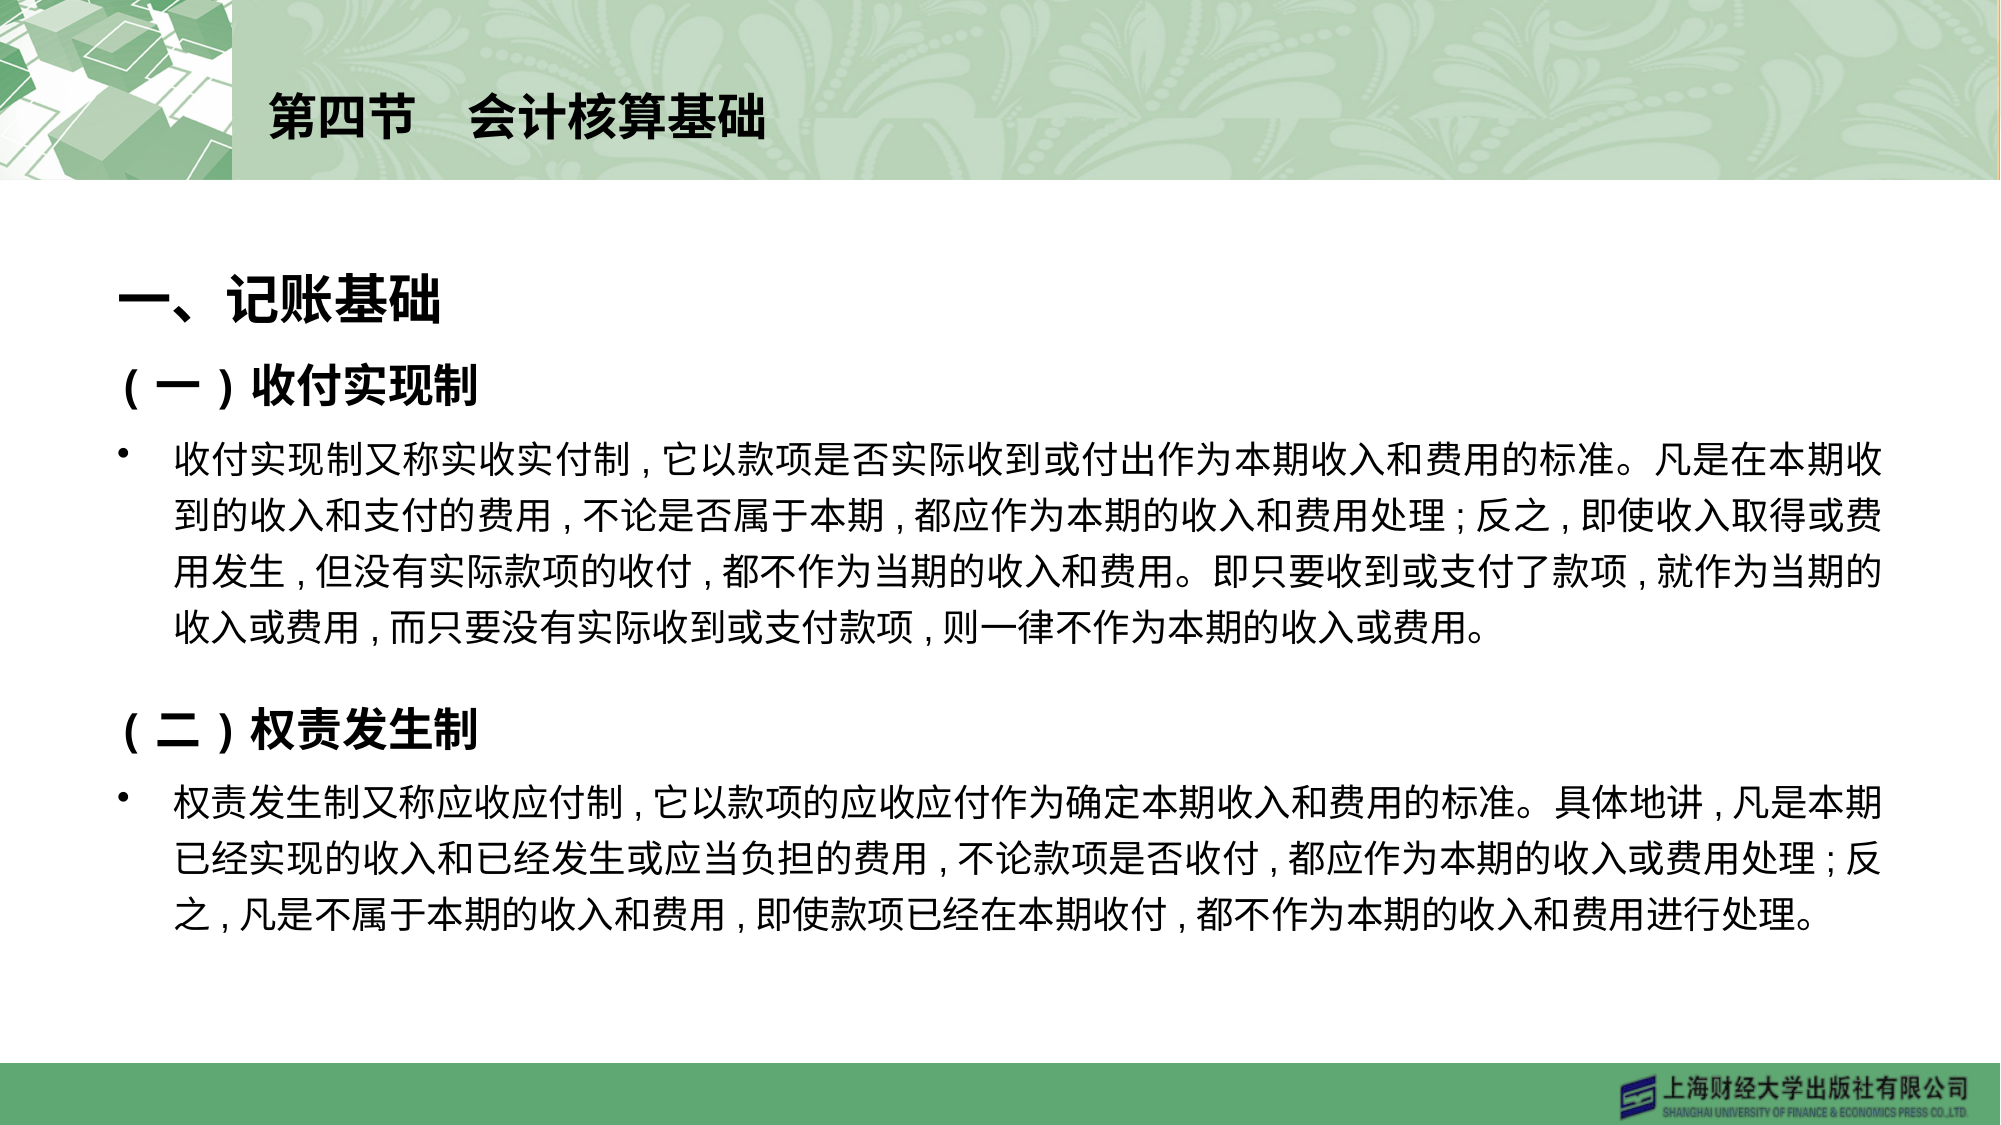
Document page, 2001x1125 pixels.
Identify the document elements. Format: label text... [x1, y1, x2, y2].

list 一、记账基础 (一)收付实现制 收付实现制又称实收实付制,它以款项是否实际收到或付出作为本期收入和费用的标准。凡是在本期收到的收入和支付的费用,不论是否属于本期,都应作为本期的收入和费用处理;反之,即使收入取得或费用发生,但没有实际款项的收付,都不作为当期的收入和费用。即只要收到或支付了款项,就作为当期的收入或费用,而只要没有实际收到或支付款项,则一律不作为本期的收入或费用。 (二)权责发生制 权责发生制又称应收应付制,它以款项的应收应付作为确定本期收入和费用的标准。具体地讲,凡是本期已经实现的收入和已经发生或应当负担的费用,不论款项是否收付,都应作为本期的收入或费用处理;反之,凡是不属于本期的收入和费用,即使款项已经在本期收付,都不作为本期的收入和费用进行处理。 [102, 241, 1898, 1065]
title 第四节 会计核算基础 [252, 64, 1609, 168]
picture [0, 0, 2001, 1125]
